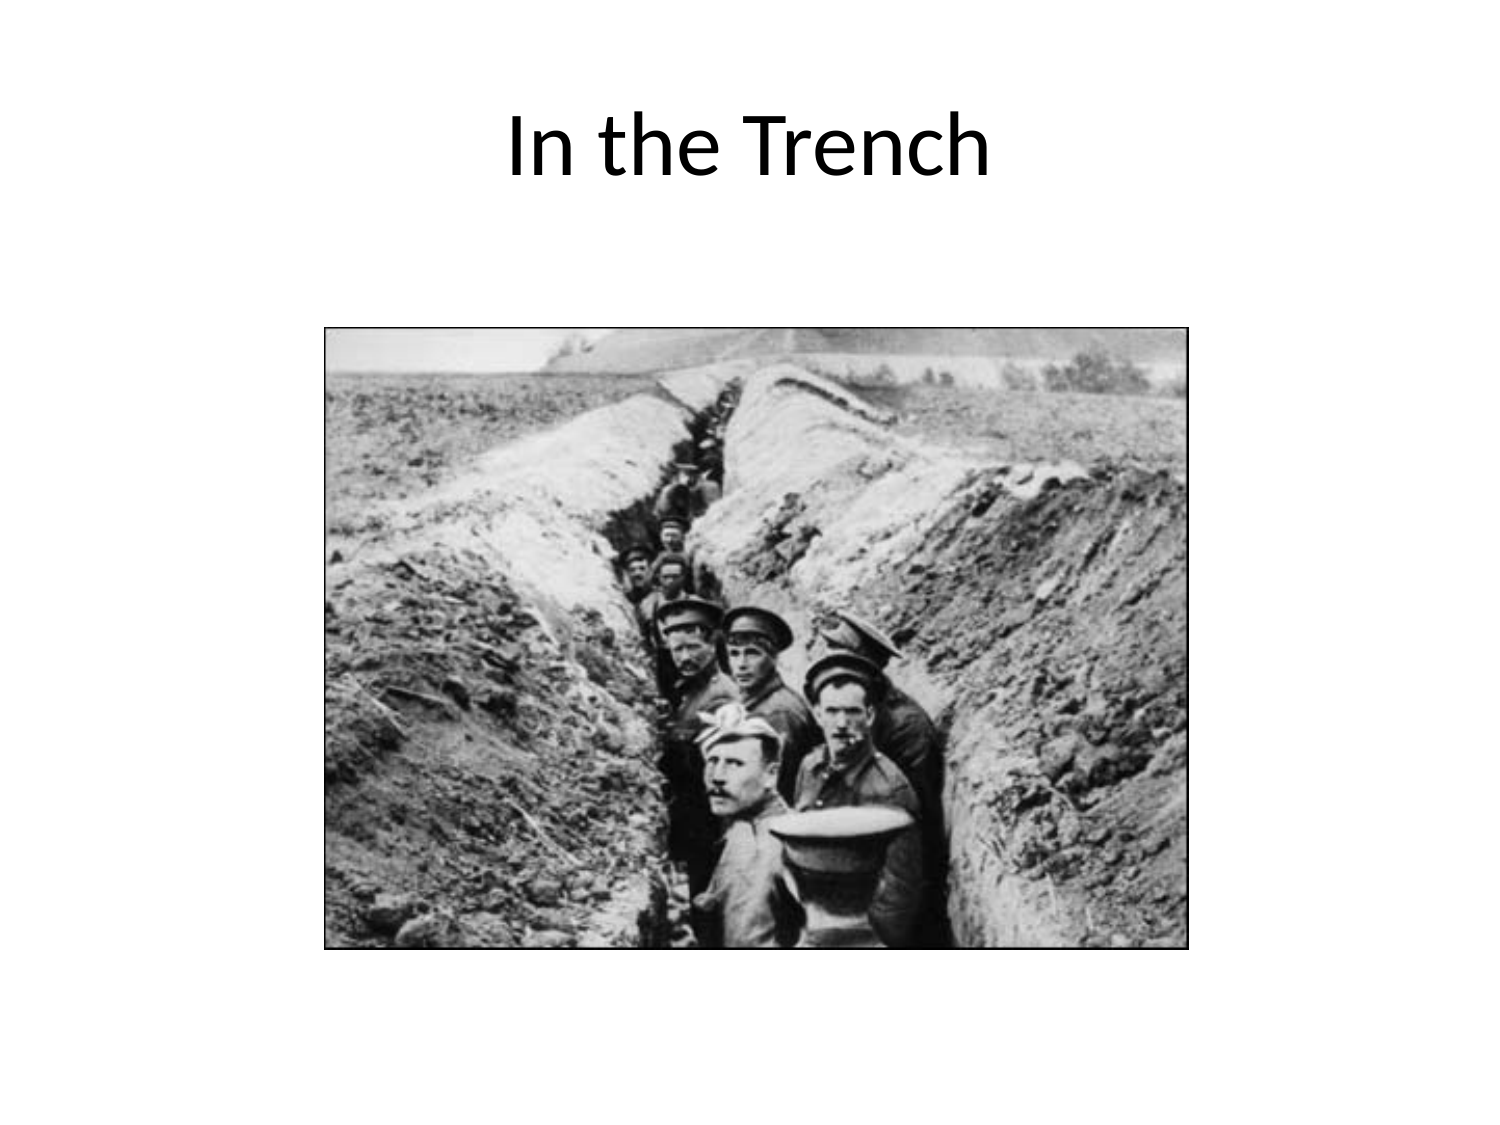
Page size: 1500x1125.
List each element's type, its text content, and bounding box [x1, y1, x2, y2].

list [324, 326, 1189, 951]
title In the Trench [75, 45, 1425, 233]
